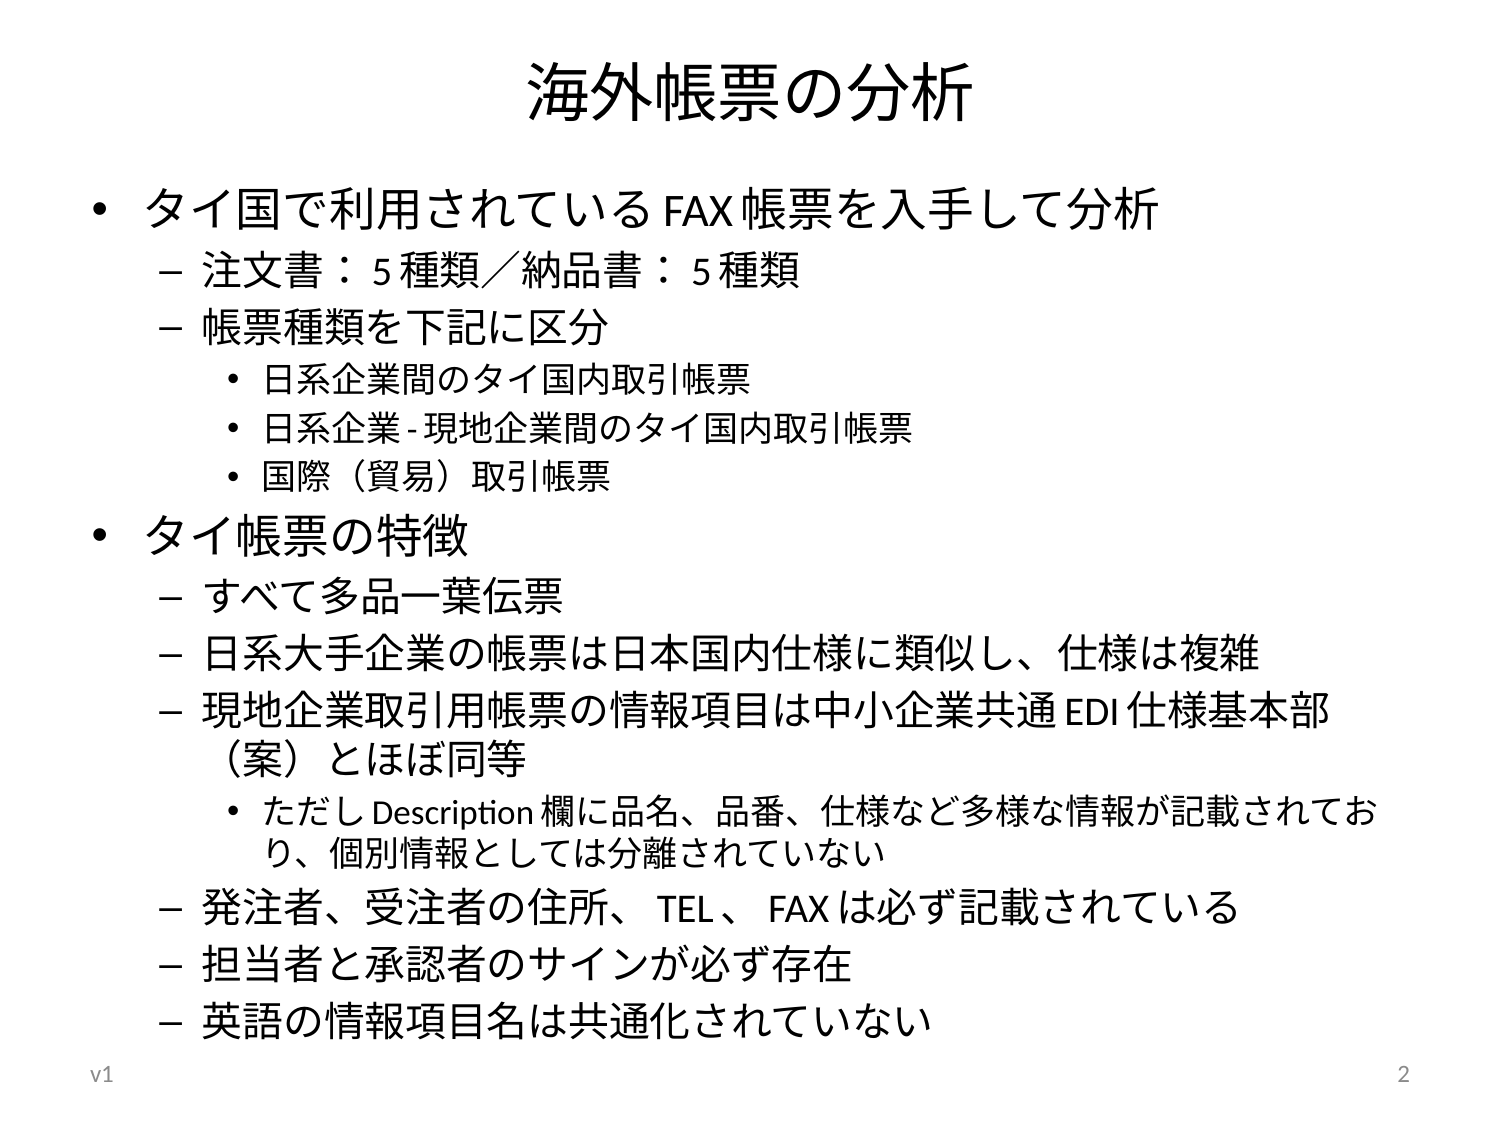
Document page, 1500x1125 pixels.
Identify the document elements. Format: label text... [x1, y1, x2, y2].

slide_number v1 [75, 1042, 425, 1103]
slide_number 2 [1074, 1042, 1425, 1103]
title 海外帳票の分析 [75, 45, 1425, 138]
list タイ国で利用されているFAX帳票を入手して分析 注文書：5種類／納品書：5種類 帳票種類を下記に区分 日系企業間のタイ国内取引帳票 日系企業-現地企業間のタイ国内取引帳票 国際（貿易）取引帳票 タイ帳票の特徴 すべて多品一葉伝票 日系大手企業の帳票は日本国内仕様に類似し、仕様は複雑 現地企業取引用帳票の情報項目は中小企業共通EDI仕様基本部（案）とほぼ同等 ただしDescription欄に品名、品番、仕様など多様な情報が記載されており、個別情報としては分離されていない 発注者、受注者の住所、TEL、FAXは必ず記載されている 担当者と承認者のサインが必ず存在 英語の情報項目名は共通化されていない [76, 172, 1427, 1059]
